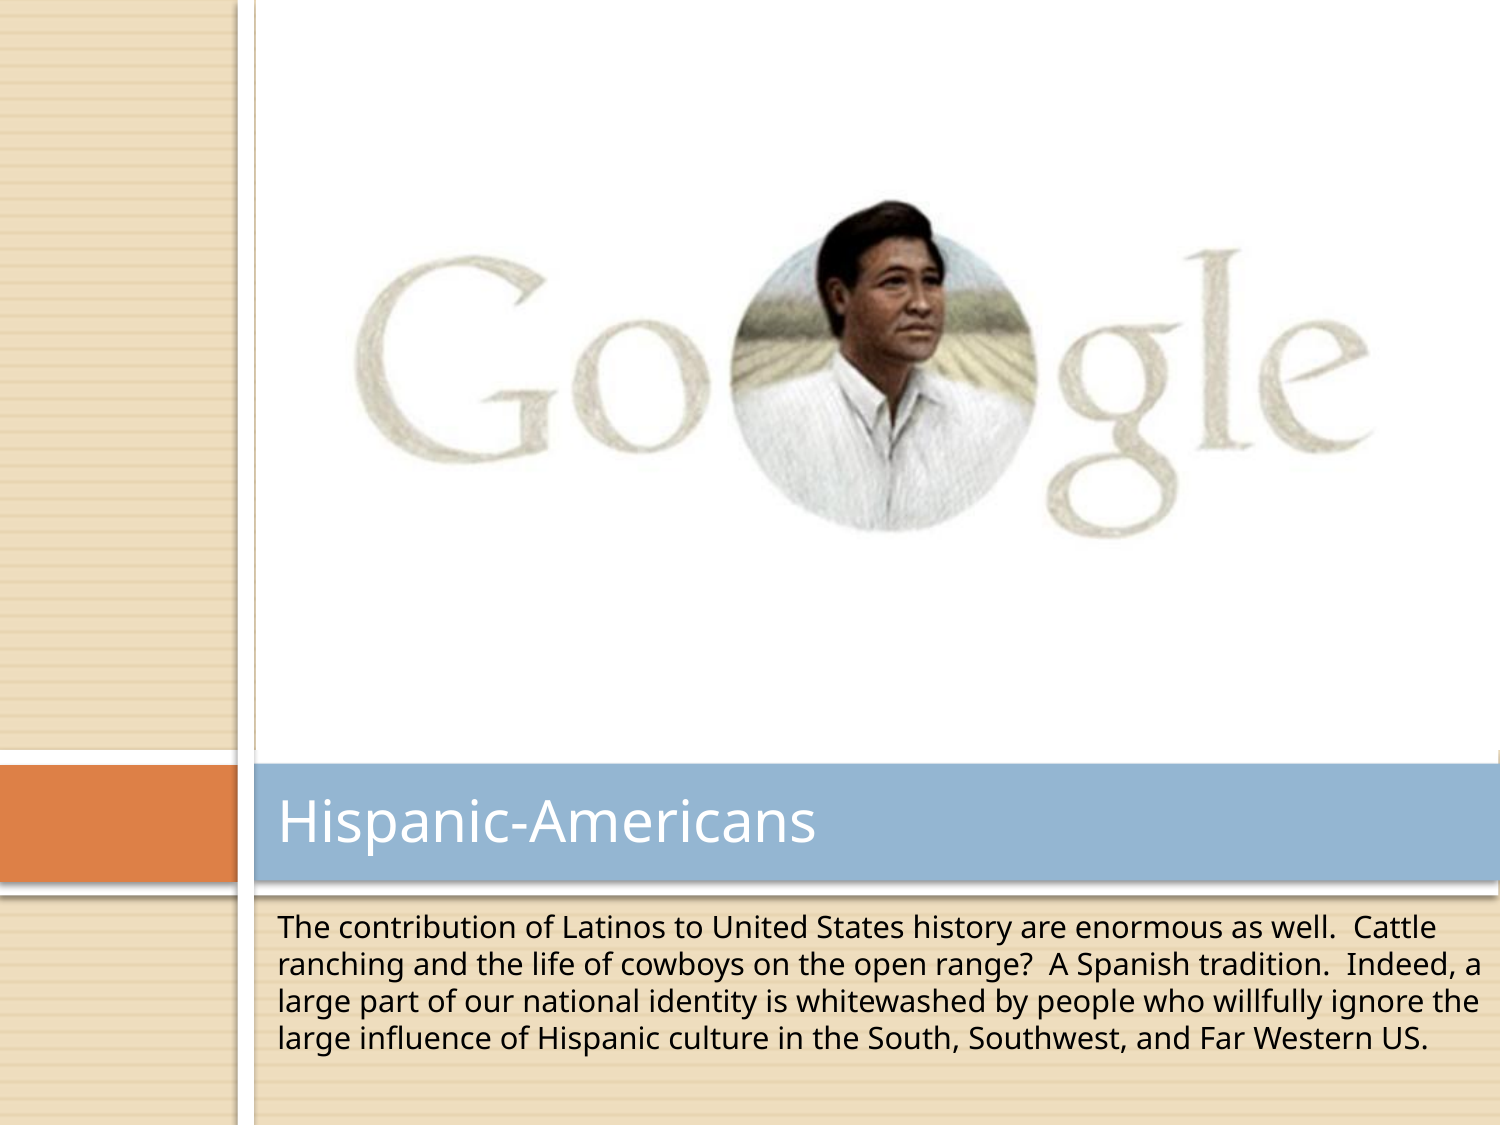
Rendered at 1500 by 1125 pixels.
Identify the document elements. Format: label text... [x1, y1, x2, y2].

title Hispanic-Americans [262, 762, 1463, 875]
list The contribution of Latinos to United States history are enormous as well. Cattle ranching and the life of cowboys on the open range? A Spanish tradition. Indeed, a large part of our national identity is whitewashed by people who willfully ignore the large influence of Hispanic culture in the South, Southwest, and Far Western US. [262, 900, 1500, 1100]
picture [255, 0, 1500, 750]
